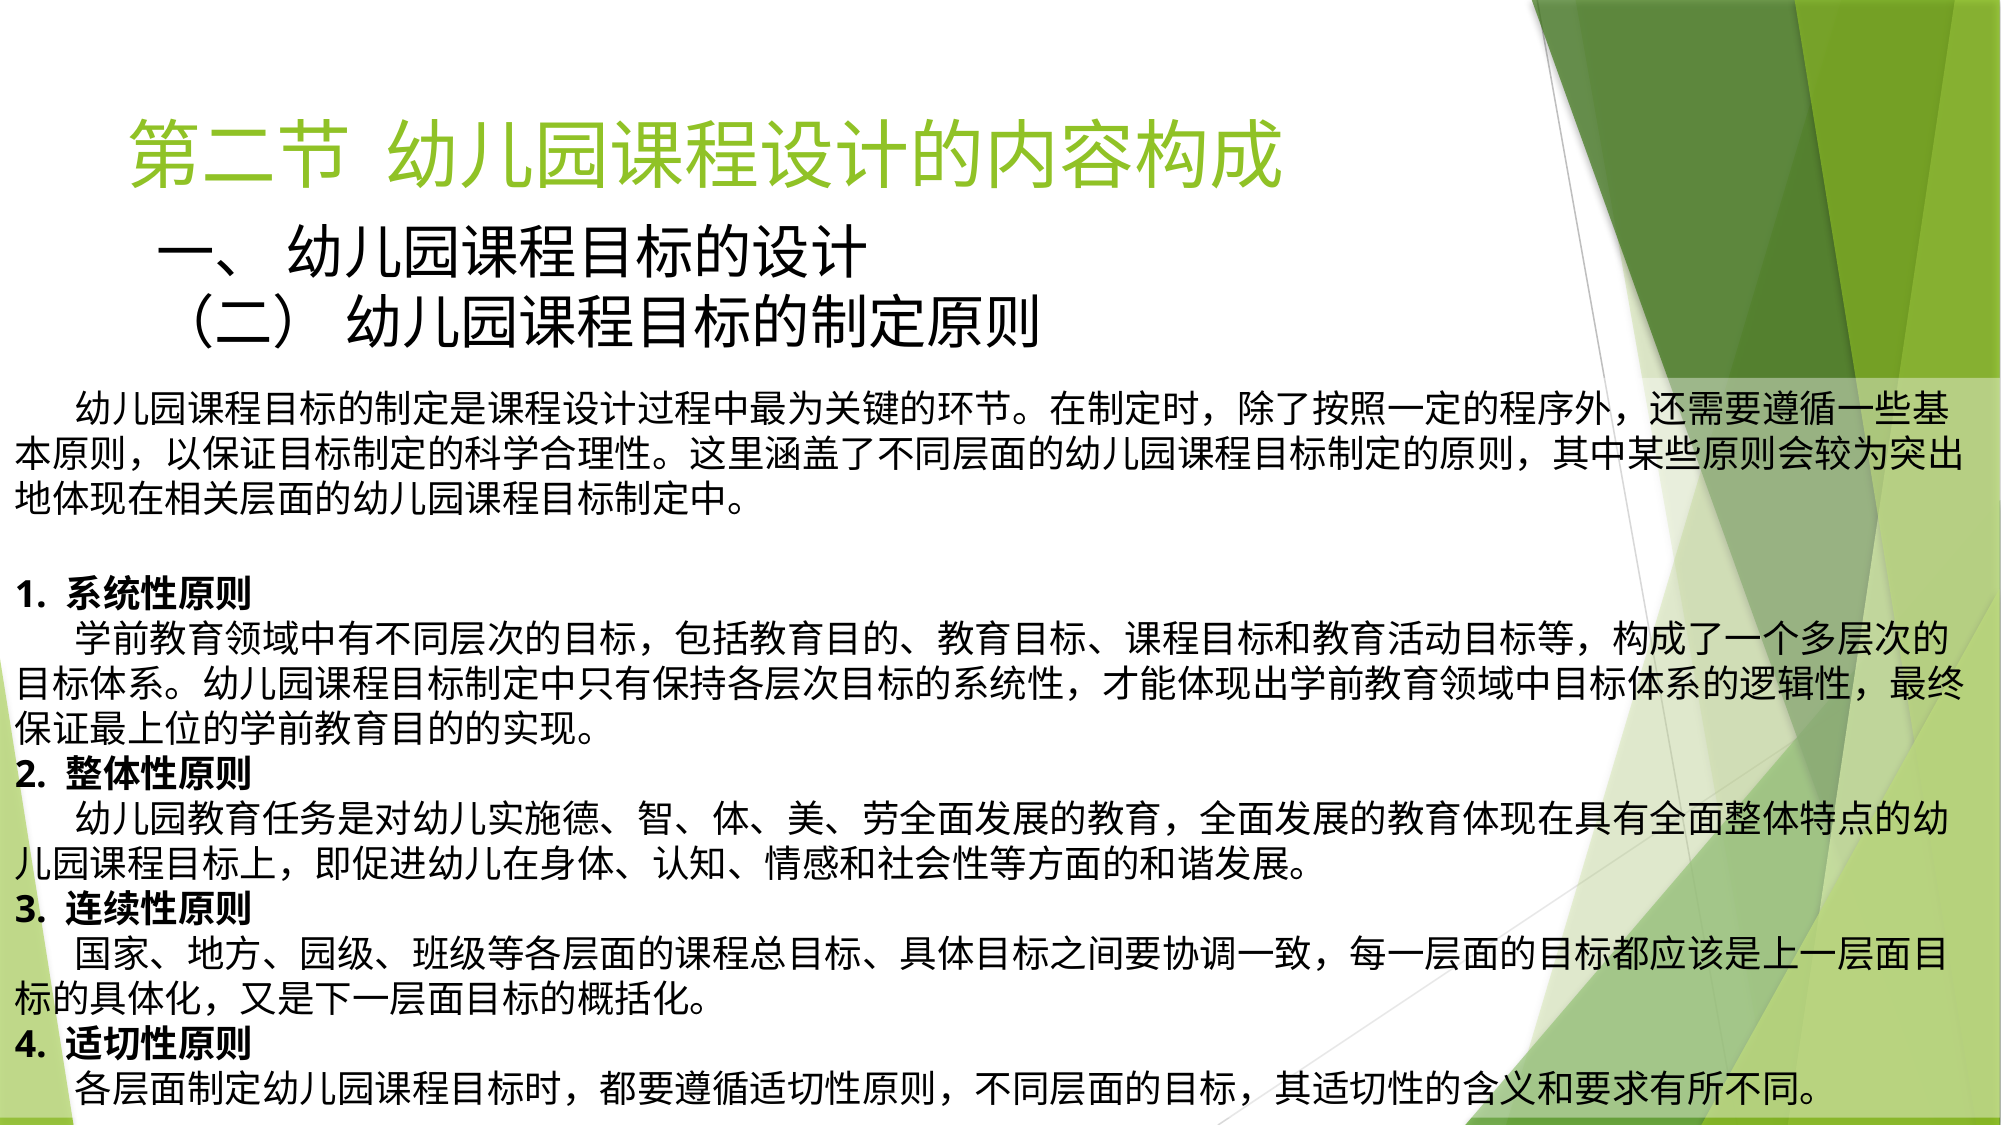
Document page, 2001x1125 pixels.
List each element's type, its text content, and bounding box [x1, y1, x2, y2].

text_box 一、 幼儿园课程目标的设计 （二） 幼儿园课程目标的制定原则 [141, 208, 1451, 363]
title 第二节 幼儿园课程设计的内容构成 [111, 99, 1522, 317]
text_box 幼儿园课程目标的制定是课程设计过程中最为关键的环节。在制定时，除了按照一定的程序外，还需要遵循一些基本原则，以保证目标制定的科学合理性。这里涵盖了不同层面的幼儿园课程目标制定的原则，其中某些原则会较为突出地体现在相关层面的幼儿园课程目标制定中。 1. 系统性原则 学前教育领域中有不同层次的目标，包括教育目的、教育目标、课程目标和教育活动目标等，构成了一个多层次的目标体系。幼儿园课程目标制定中只有保持各层次目标的系统性，才能体现出学前教育领域中目标体系的逻辑性，最终保证最上位的学前教育目的的实现。 2. 整体性原则 幼儿园教育任务是对幼儿实施德、智、体、美、劳全面发展的教育，全面发展的教育体现在具有全面整体特点的幼儿园课程目标上，即促进幼儿在身体、认知、情感和社会性等方面的和谐发展。 3. 连续性原则 国家、地方、园级、班级等各层面的课程总目标、具体目标之间要协调一致，每一层面的目标都应该是上一层面目标的具体化，又是下一层面目标的概括化。 4. 适切性原则 各层面制定幼儿园课程目标时，都要遵循适切性原则，不同层面的目标，其适切性的含义和要求有所不同。 [0, 377, 2000, 1118]
